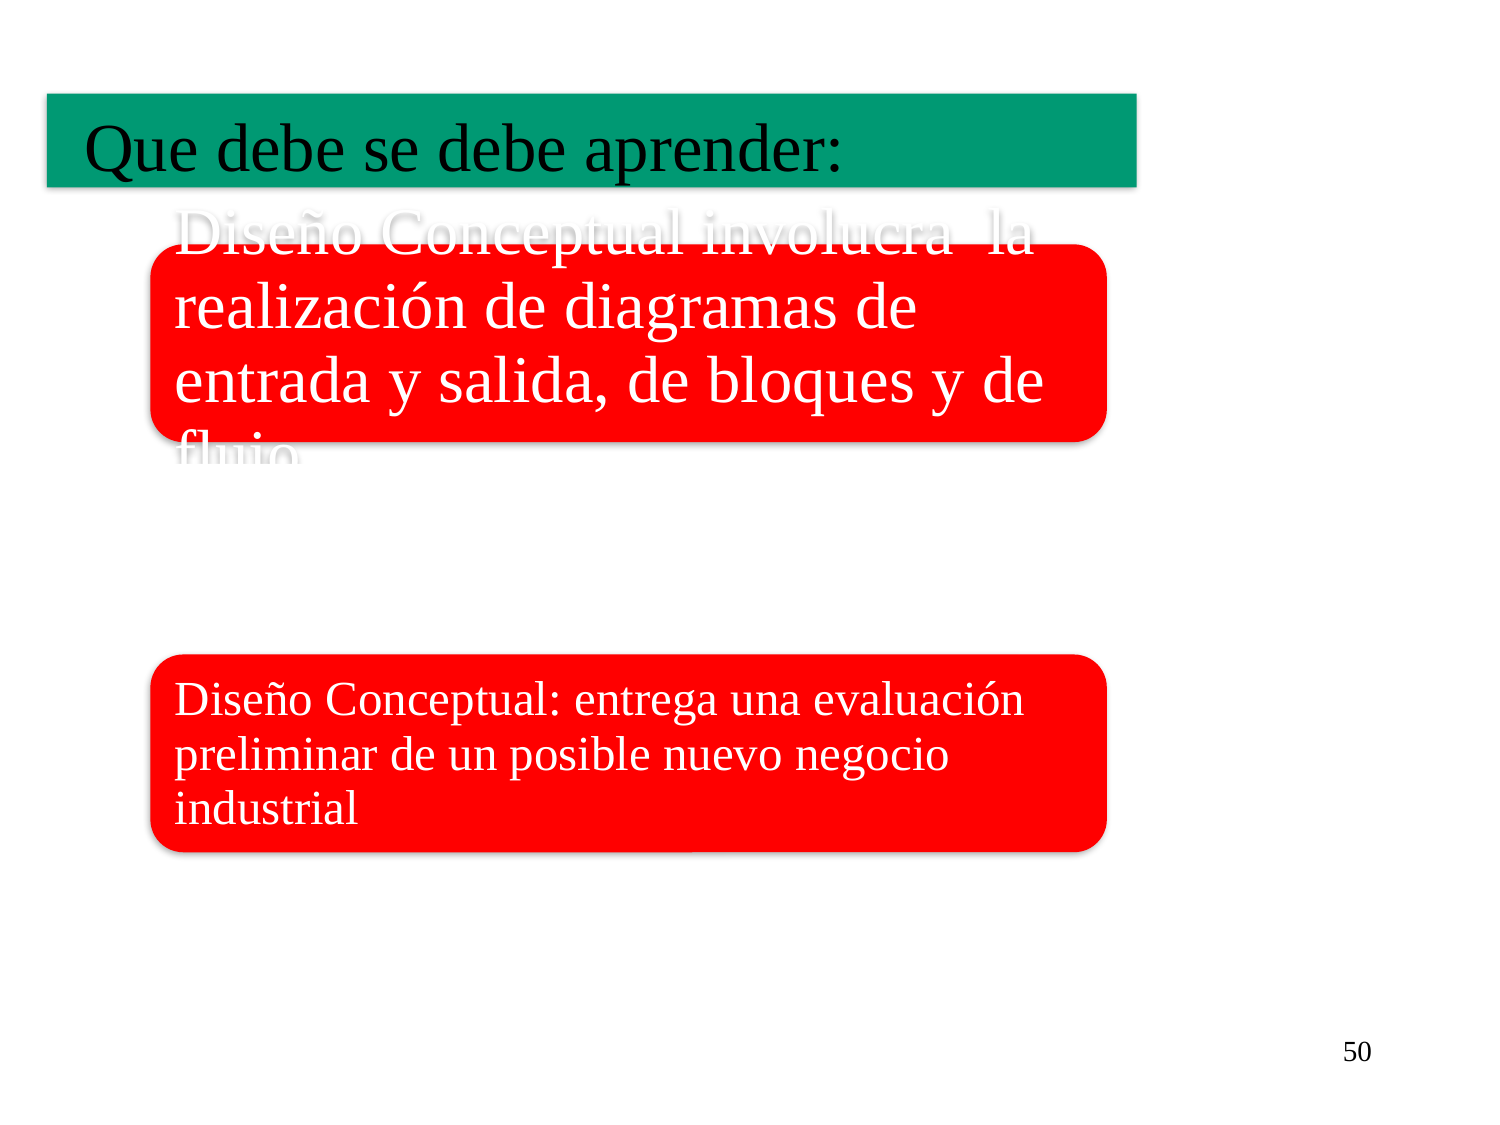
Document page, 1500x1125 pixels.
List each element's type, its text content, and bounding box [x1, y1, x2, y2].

text_box Que debe se debe aprender: [46, 93, 1137, 188]
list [81, 222, 1449, 1044]
slide_number 50 [1074, 1051, 1388, 1101]
